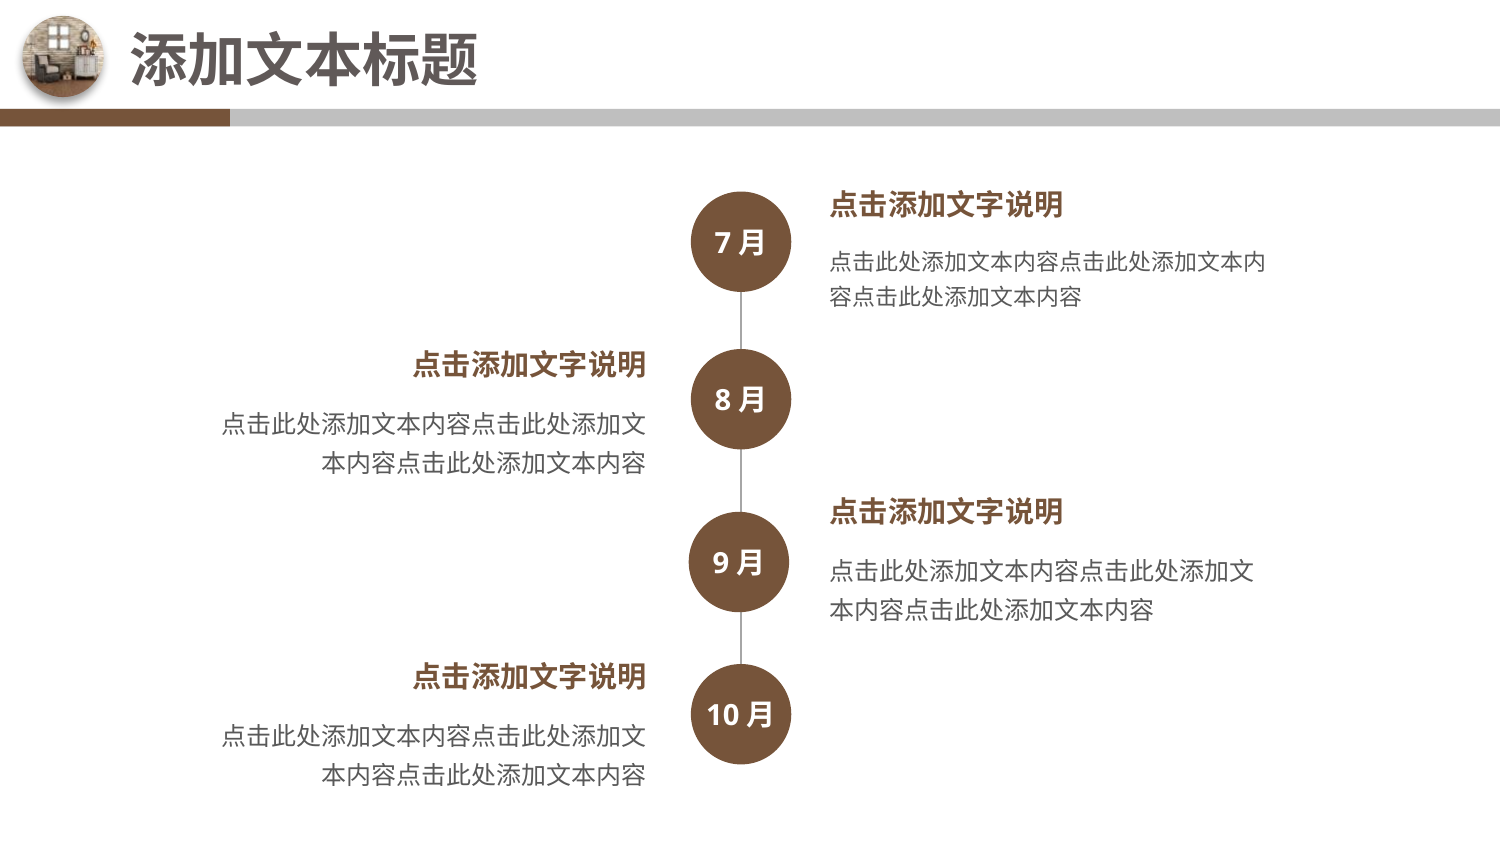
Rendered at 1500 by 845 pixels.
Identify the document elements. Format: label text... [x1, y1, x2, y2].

text_box 点击此处添加文本内容点击此处添加文本内容点击此处添加文本内容 [814, 538, 1294, 632]
text_box 点击此处添加文本内容点击此处添加文本内容点击此处添加文本内容 [183, 392, 662, 485]
text_box 点击添加文字说明 [183, 339, 662, 389]
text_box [690, 191, 792, 292]
text_box 点击此处添加文本内容点击此处添加文本内容点击此处添加文本内容 [183, 704, 662, 797]
text_box 点击添加文字说明 [183, 651, 662, 701]
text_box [690, 348, 792, 450]
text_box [690, 663, 792, 765]
picture [22, 15, 104, 98]
text_box 点击添加文字说明 [814, 485, 1294, 536]
text_box 点击添加文字说明 [814, 178, 1294, 229]
text_box 点击此处添加文本内容点击此处添加文本内容点击此处添加文本内容 [814, 231, 1294, 318]
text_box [688, 511, 790, 613]
text_box 添加文本标题 [114, 15, 969, 101]
